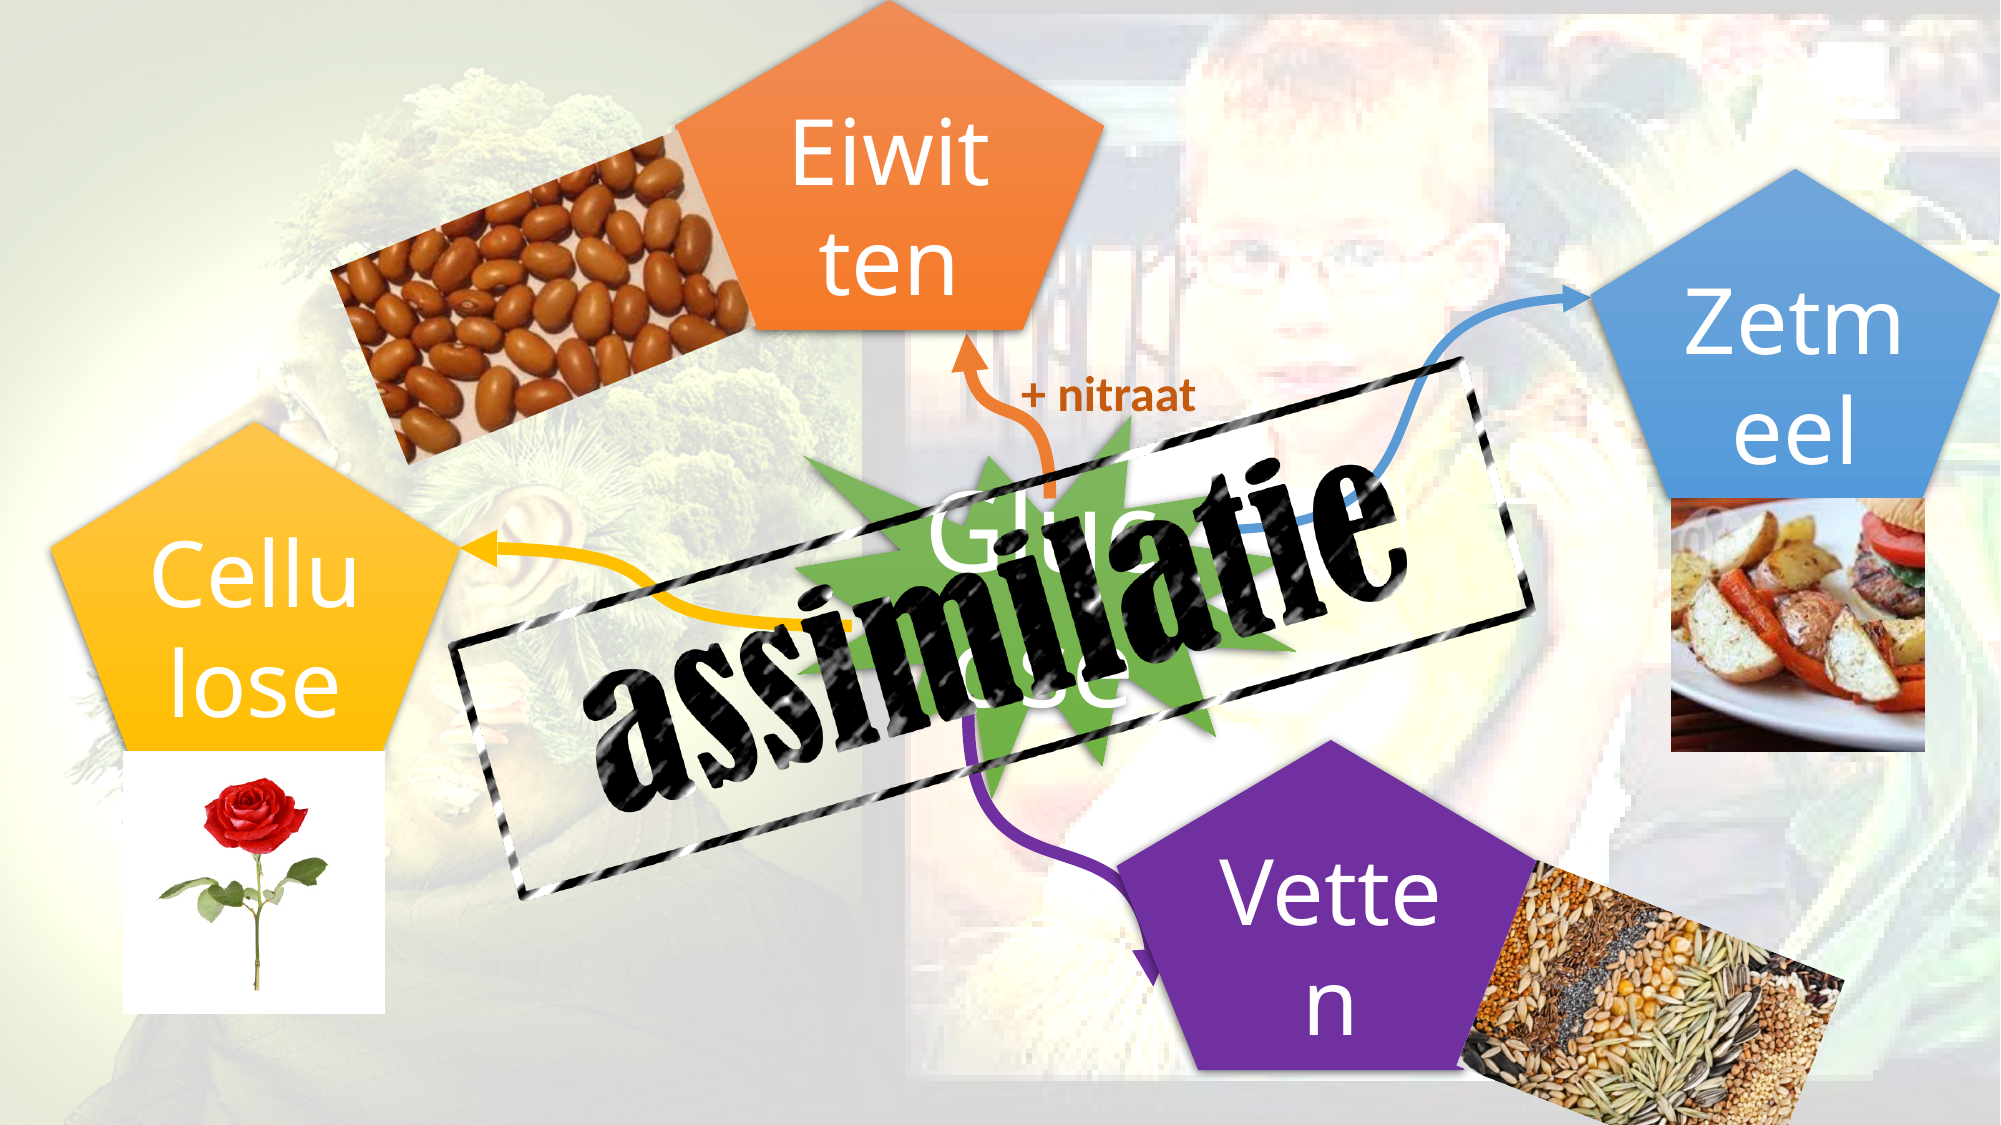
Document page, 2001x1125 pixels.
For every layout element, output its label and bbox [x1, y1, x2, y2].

picture [0, 0, 2000, 1125]
list [415, 299, 1585, 1014]
text_box [1215, 297, 1591, 530]
